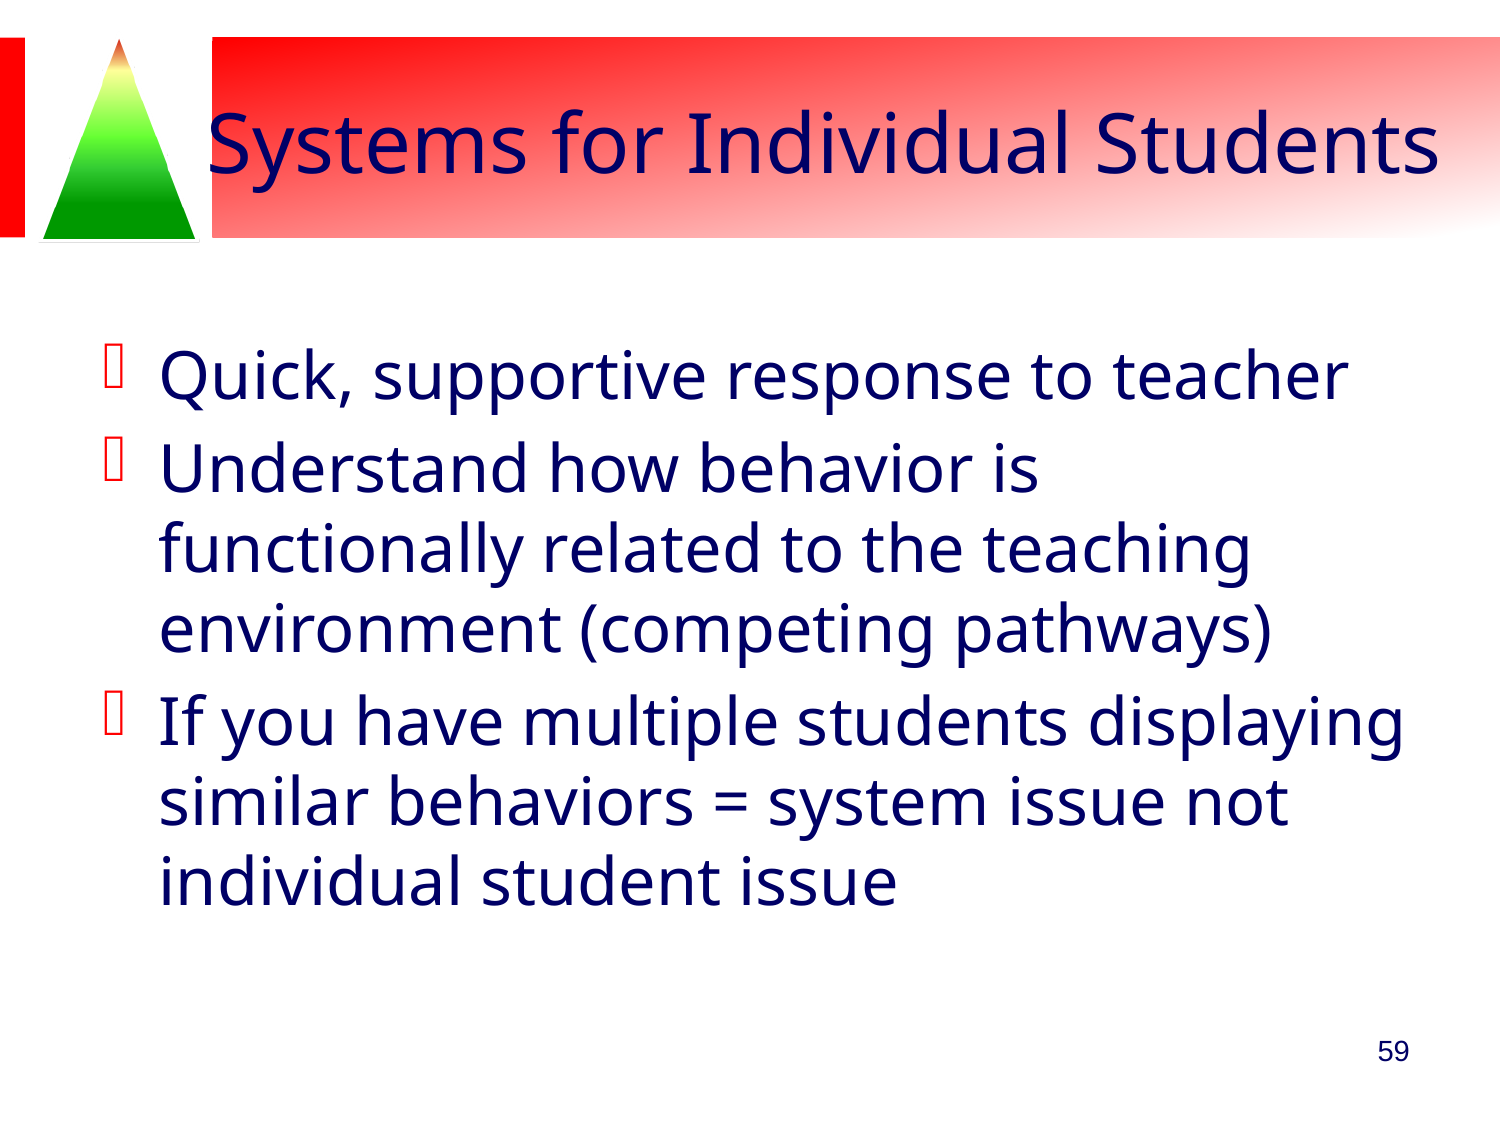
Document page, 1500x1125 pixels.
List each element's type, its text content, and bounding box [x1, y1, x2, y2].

list Quick, supportive response to teacher Understand how behavior is functionally related to the teaching environment (competing pathways) If you have multiple students displaying similar behaviors = system issue not individual student issue [87, 324, 1438, 1088]
picture [37, 30, 200, 243]
title Systems for Individual Students [149, 62, 1500, 218]
slide_number 59 [1074, 1024, 1426, 1103]
